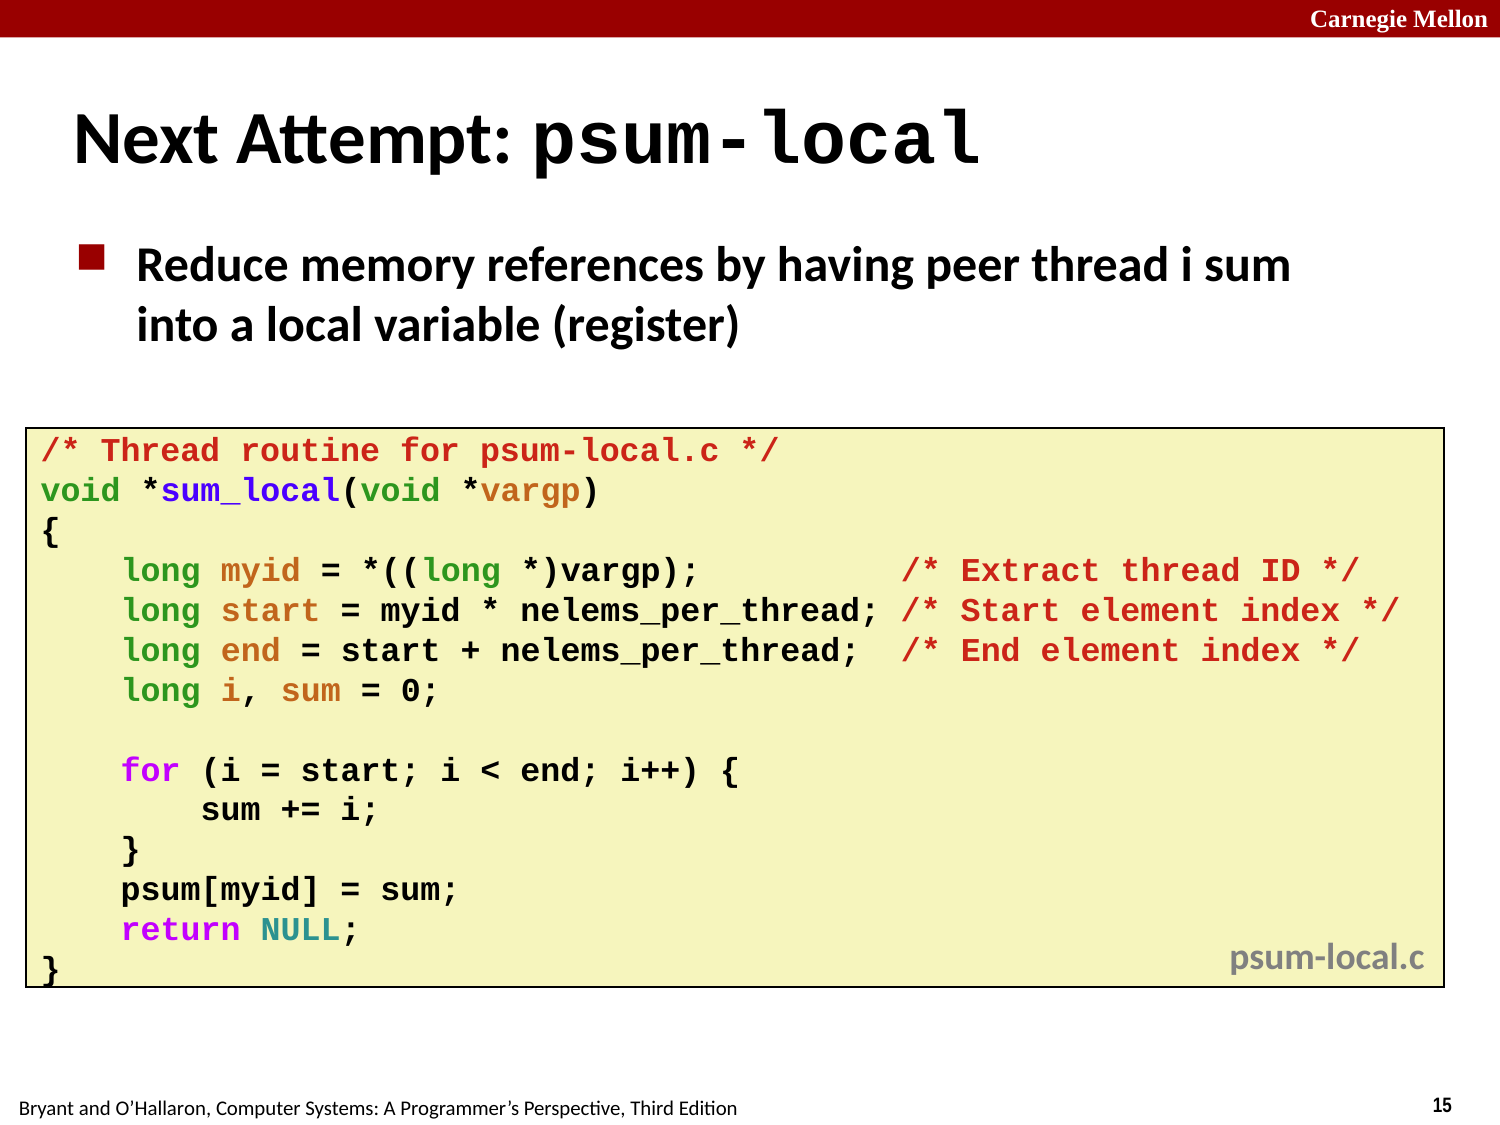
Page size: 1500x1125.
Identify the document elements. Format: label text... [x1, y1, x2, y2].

title Next Attempt: psum-local [58, 71, 1305, 197]
text_box psum-local.c [1214, 924, 1440, 985]
text_box /* Thread routine for psum-local.c */ void *sum_local(void *vargp) { long myid = *((long *)vargp); /* Extract thread ID */ long start = myid * nelems_per_thread; /* Start element index */ long end = start + nelems_per_thread; /* End element index */ long i, sum = 0; for (i = start; i < end; i++) { sum += i; } psum[myid] = sum; return NULL; } [25, 428, 1444, 988]
list Reduce memory references by having peer thread i sum into a local variable (register) [64, 223, 1361, 376]
